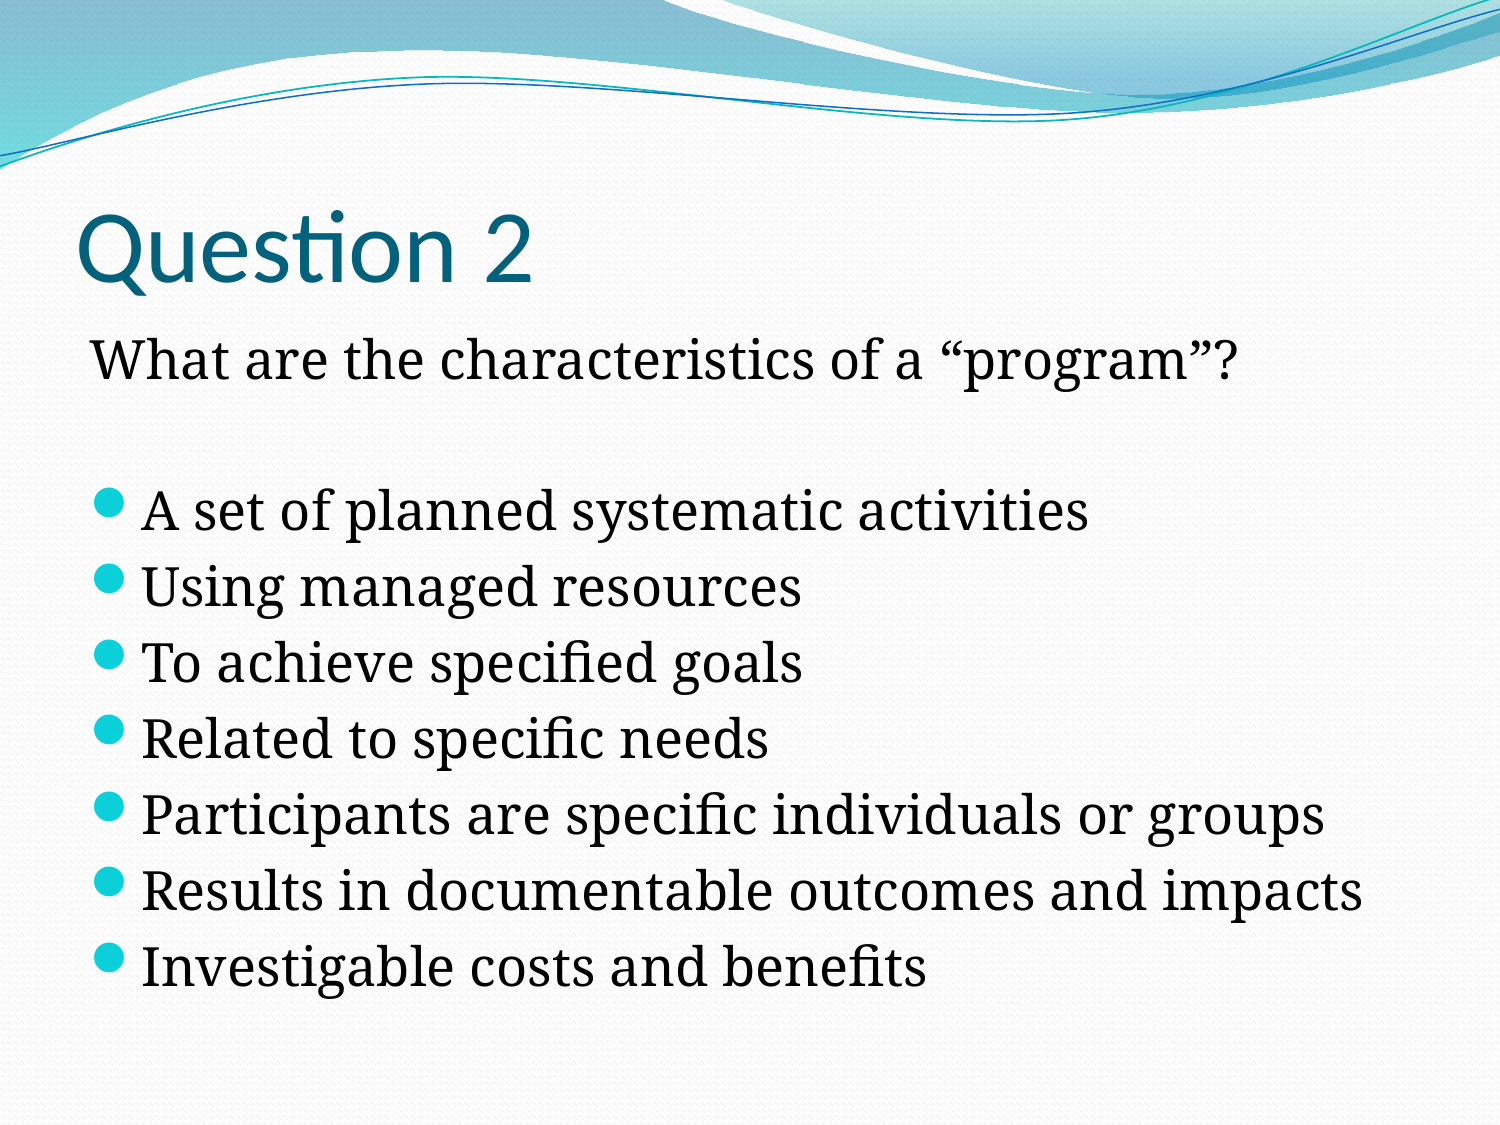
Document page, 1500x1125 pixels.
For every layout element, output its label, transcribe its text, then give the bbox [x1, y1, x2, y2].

list What are the characteristics of a “program”? A set of planned systematic activities Using managed resources To achieve specified goals Related to specific needs Participants are specific individuals or groups Results in documentable outcomes and impacts Investigable costs and benefits [75, 317, 1425, 1038]
title Question 2 [75, 115, 1425, 303]
